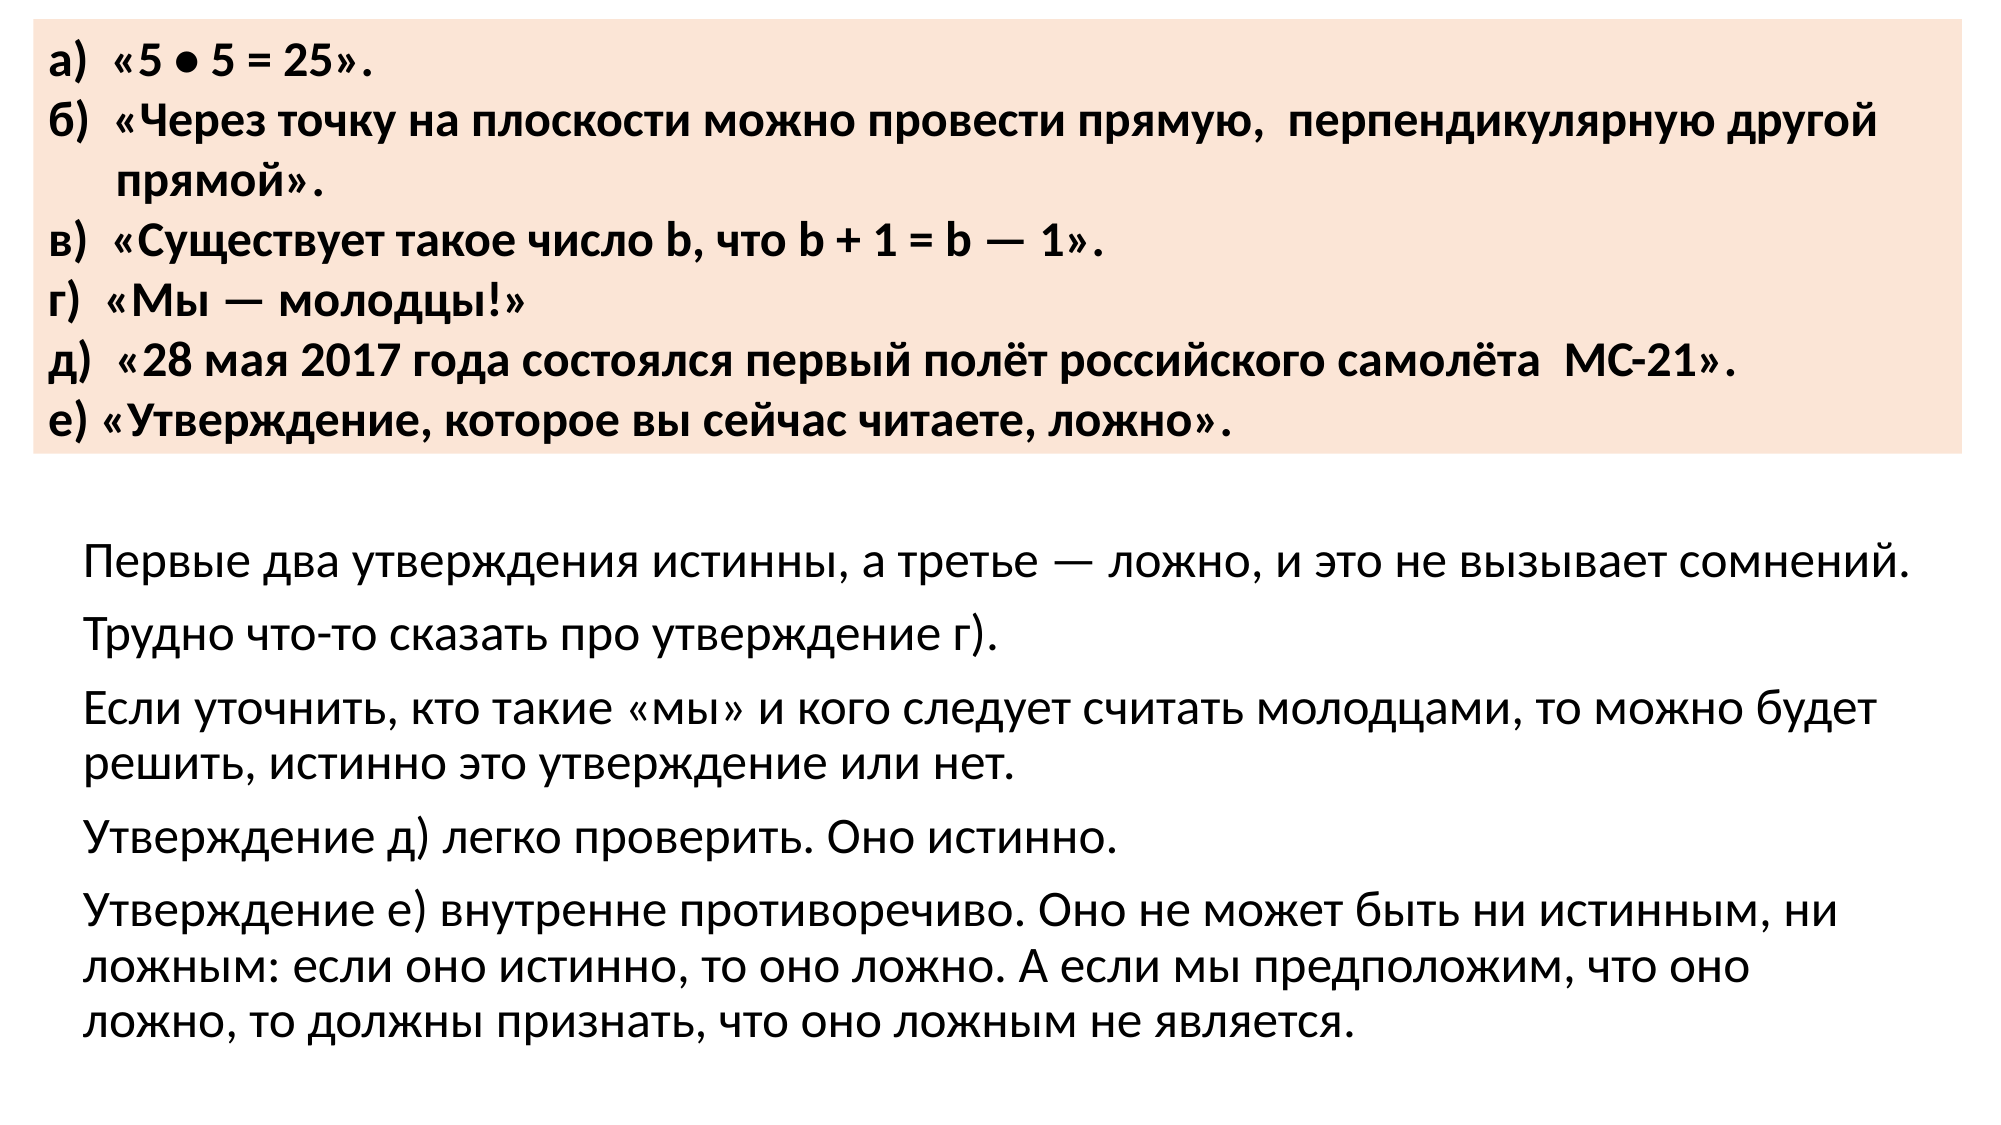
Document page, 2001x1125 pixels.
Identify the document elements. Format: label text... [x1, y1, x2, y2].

text_box а) «5 • 5 = 25». б) «Через точку на плоскости можно провести прямую, перпендикулярную другой прямой». в) «Существует такое число b, что b + 1 = b — 1». г) «Мы — молодцы!» д) «28 мая 2017 года состоялся первый полёт российского самолёта МС-21». е) «Утверждение, которое вы сейчас читаете, ложно». [33, 19, 1962, 454]
list Первые два утверждения истинны, а третье — ложно, и это не вызывает сомнений. Трудно что-то сказать про утверждение г). Если уточнить, кто такие «мы» и кого следует считать молодцами, то можно будет решить, истинно это утверждение или нет. Утверждение д) легко проверить. Оно истинно. Утверждение е) внутренне противоречиво. Оно не может быть ни истинным, ни ложным: если оно истинно, то оно ложно. А если мы предположим, что оно ложно, то должны признать, что оно ложным не является. [67, 525, 1933, 1079]
